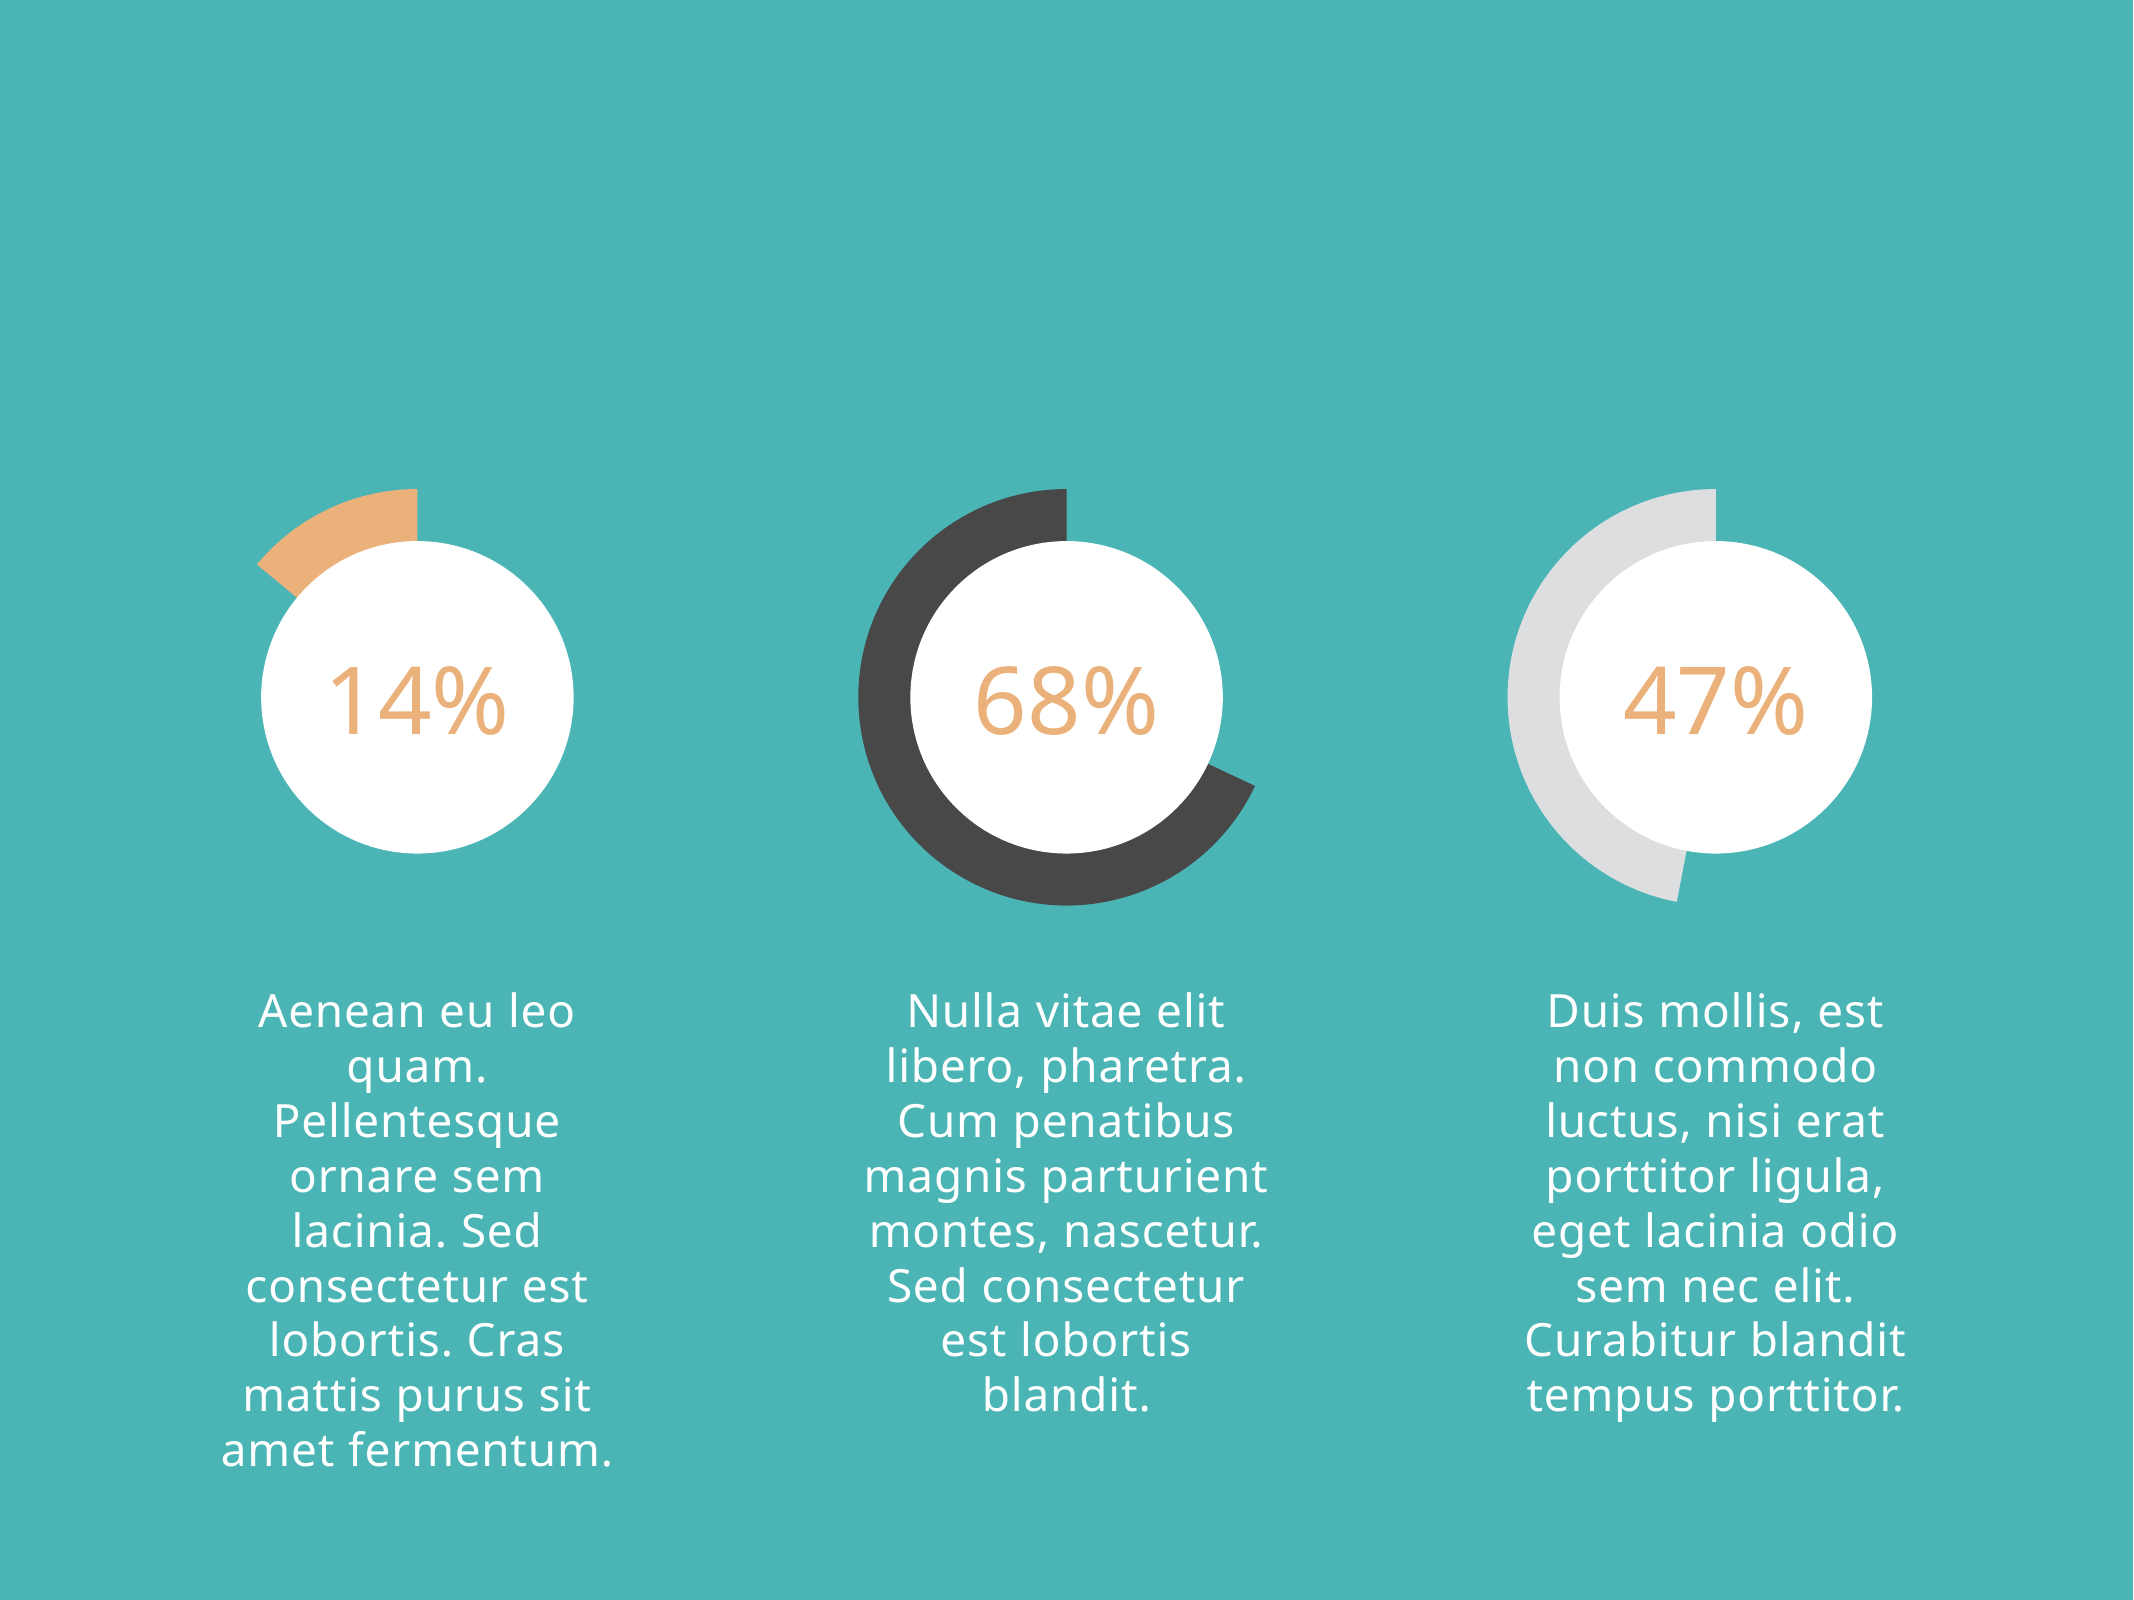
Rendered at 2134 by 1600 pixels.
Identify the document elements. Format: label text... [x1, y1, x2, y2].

text_box Aenean eu leo quam. Pellentesque ornare sem lacinia. Sed consectetur est lobortis. Cras mattis purus sit amet fermentum. [209, 981, 626, 1481]
text_box 47% [1559, 541, 1873, 854]
text_box 68% [910, 541, 1223, 854]
text_box Duis mollis, est non commodo luctus, nisi erat porttitor ligula, eget lacinia odio sem nec elit. Curabitur blandit tempus porttitor. [1507, 981, 1925, 1481]
text_box 14% [261, 541, 574, 854]
text_box Nulla vitae elit libero, pharetra. Cum penatibus magnis parturient montes, nascetur. Sed consectetur est lobortis blandit. [858, 981, 1275, 1481]
